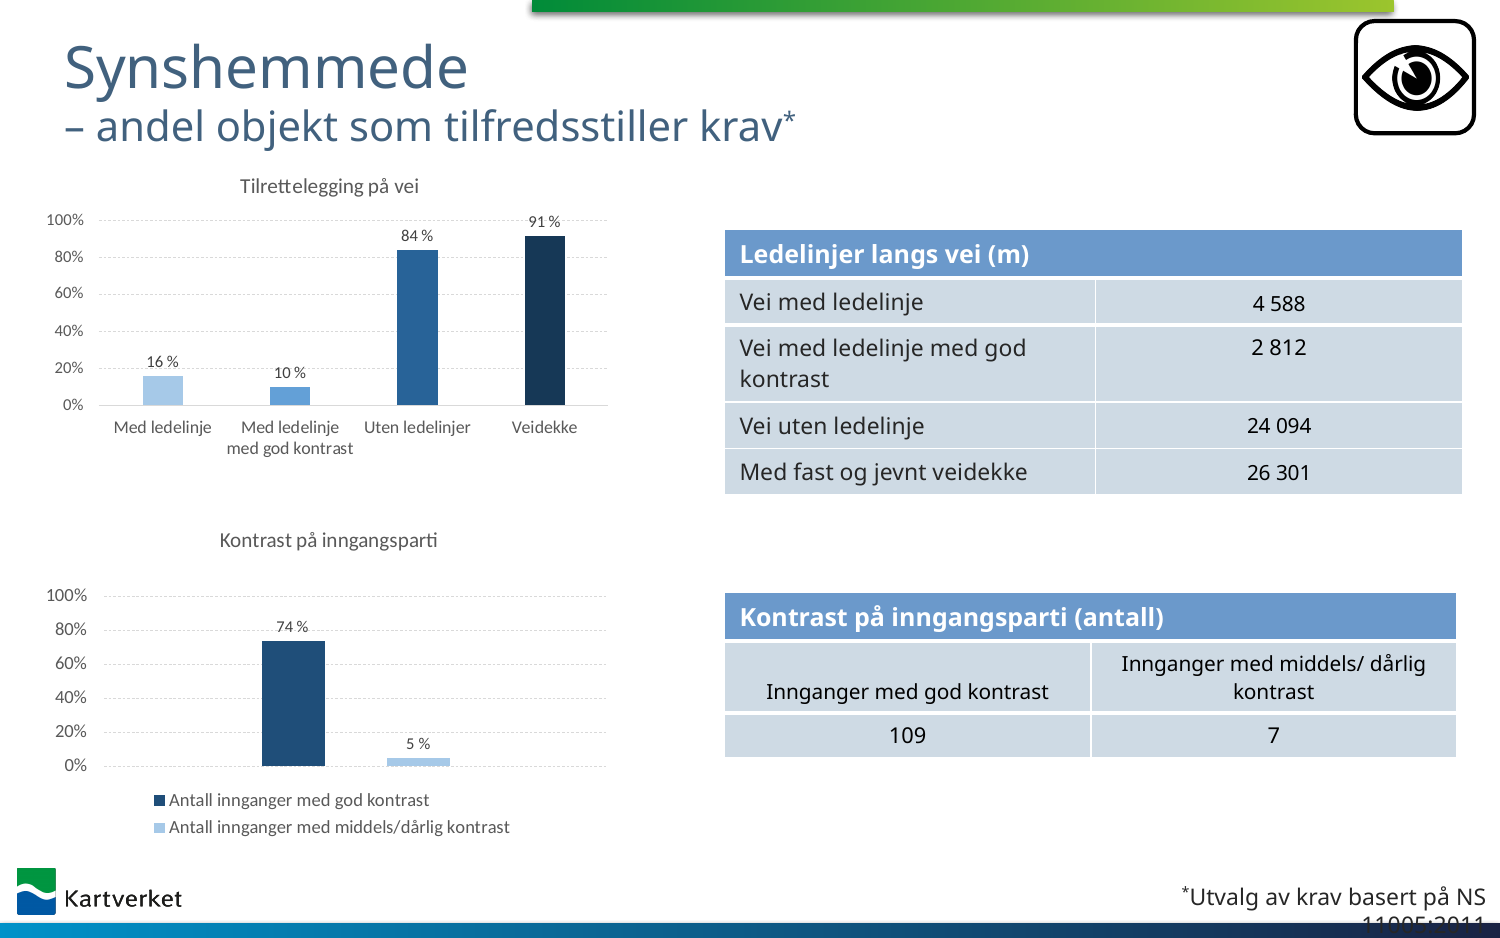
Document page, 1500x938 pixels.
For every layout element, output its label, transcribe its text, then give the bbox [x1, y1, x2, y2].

table_cell 4 588 [1096, 280, 1462, 323]
table_cell Innganger med middels/ dårlig kontrast [1092, 643, 1456, 711]
picture [41, 166, 618, 492]
table_cell 24 094 [1096, 403, 1462, 448]
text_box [1355, 20, 1475, 134]
table_cell Vei med ledelinje [725, 280, 1095, 323]
table_cell 26 301 [1096, 449, 1462, 494]
table_cell 2 812 [1096, 327, 1462, 401]
table_cell Med fast og jevnt veidekke [725, 449, 1095, 494]
table_cell Vei uten ledelinje [725, 403, 1095, 448]
table_cell 109 [725, 715, 1090, 757]
table_header Kontrast på inngangsparti (antall) [725, 593, 1456, 639]
table_cell Vei med ledelinje med god kontrast [725, 327, 1095, 401]
table_cell Innganger med god kontrast [725, 643, 1090, 711]
picture [41, 520, 617, 846]
text_box *Utvalg av krav basert på NS 11005:2011 [1068, 873, 1500, 938]
table_cell 7 [1092, 715, 1456, 757]
text_box Synshemmede – andel objekt som tilfredsstiller krav* [49, 24, 1431, 158]
table_header Ledelinjer langs vei (m) [725, 230, 1462, 276]
